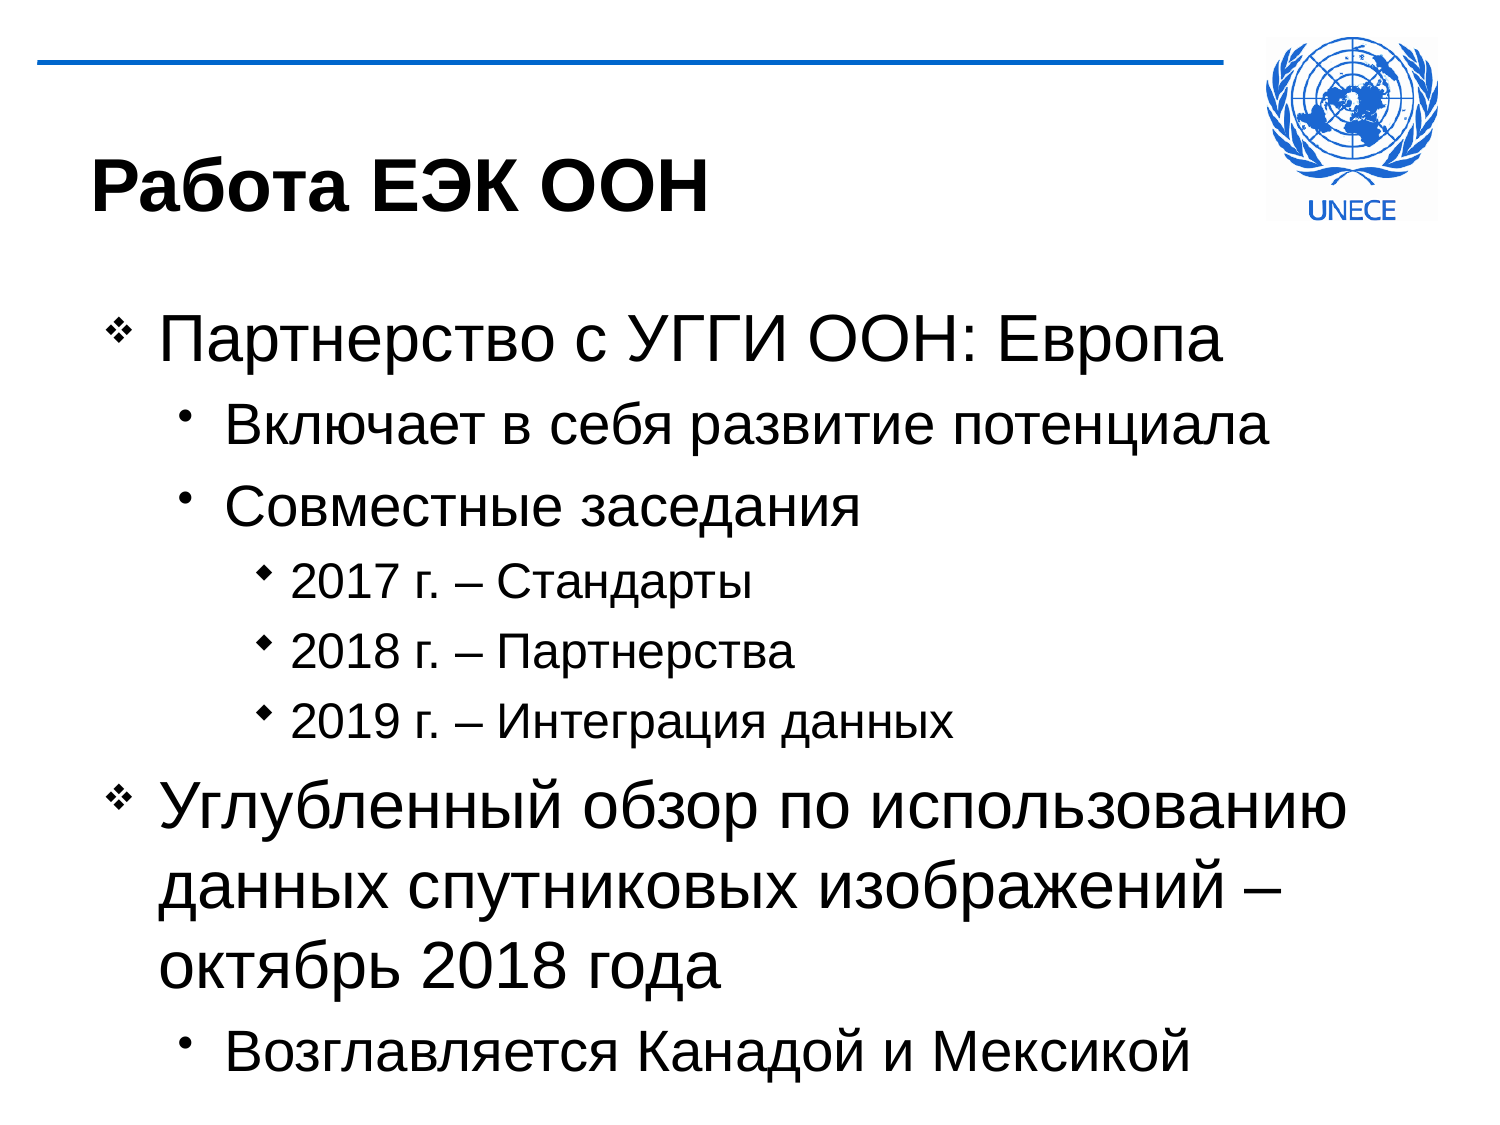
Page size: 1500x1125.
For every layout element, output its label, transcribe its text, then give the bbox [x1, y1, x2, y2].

title Работа ЕЭК ООН [75, 99, 1238, 263]
picture [1266, 37, 1438, 221]
list Партнерство с УГГИ ООН: Европа Включает в себя развитие потенциала Совместные заседания 2017 г. – Стандарты 2018 г. – Партнерства 2019 г. – Интеграция данных Углубленный обзор по использованию данных спутниковых изображений – октябрь 2018 года Возглавляется Канадой и Мексикой [87, 287, 1388, 1047]
